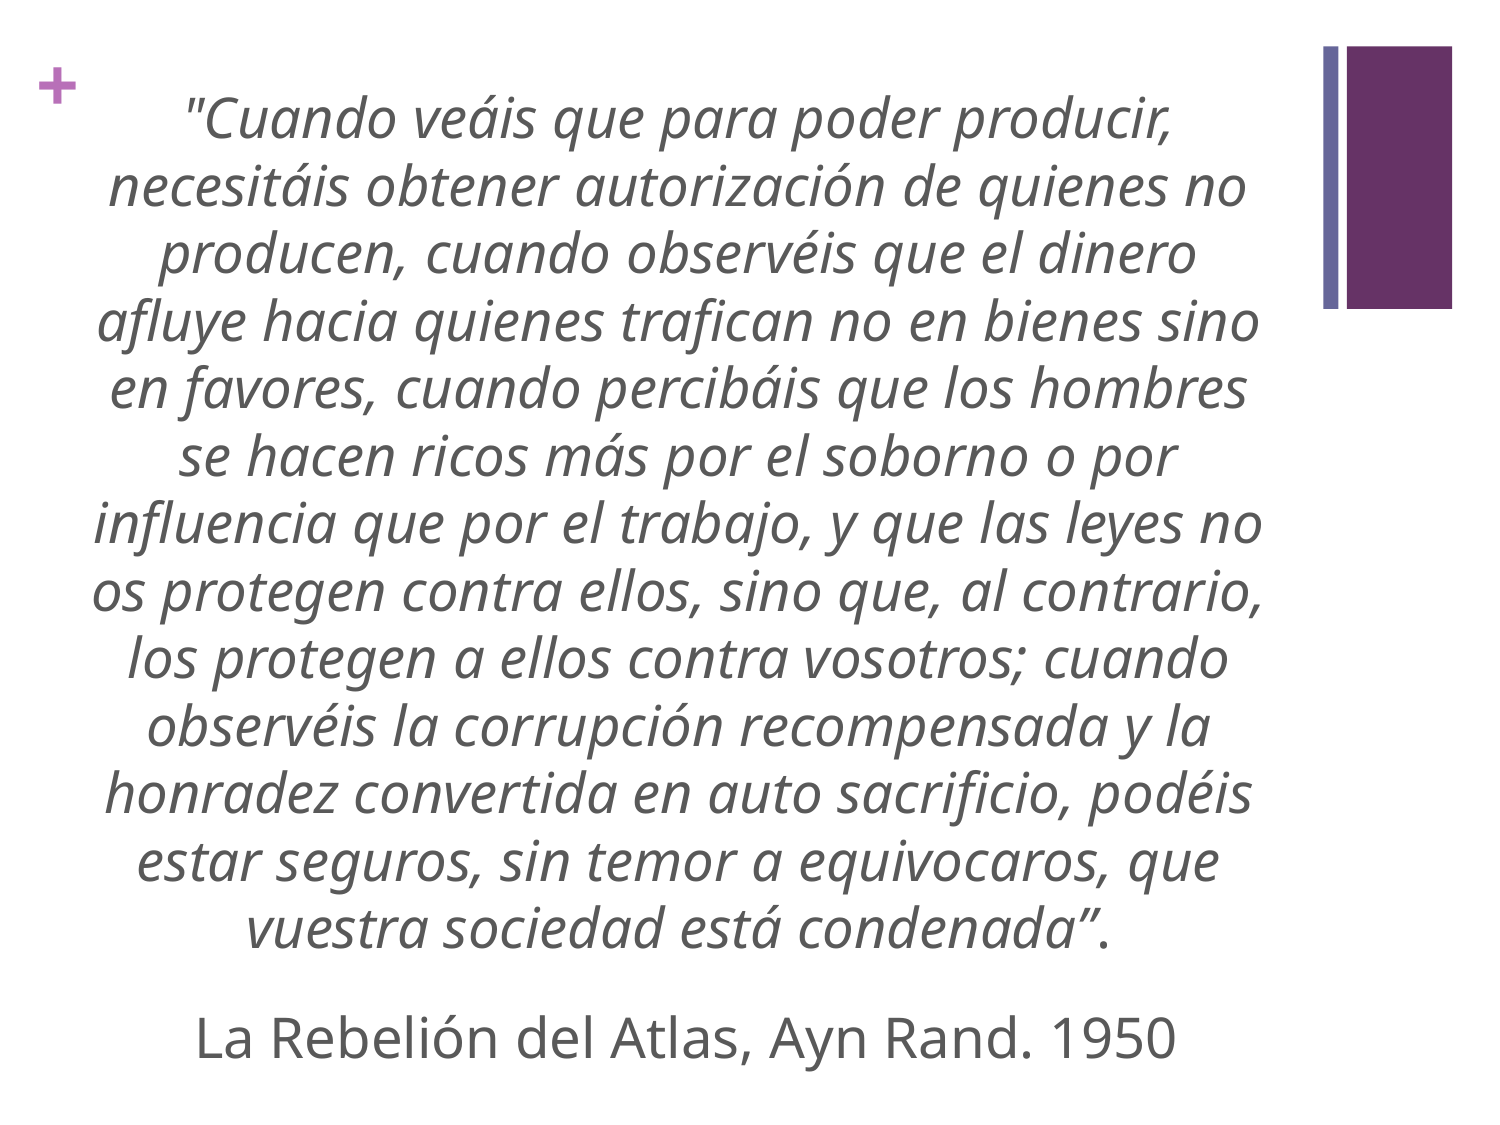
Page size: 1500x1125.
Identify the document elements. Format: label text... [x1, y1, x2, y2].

list "Cuando veáis que para poder producir, necesitáis obtener autorización de quienes no producen, cuando observéis que el dinero afluye hacia quienes trafican no en bienes sino en favores, cuando percibáis que los hombres se hacen ricos más por el soborno o por influencia que por el trabajo, y que las leyes no os protegen contra ellos, sino que, al contrario, los protegen a ellos contra vosotros; cuando observéis la corrupción recompensada y la honradez convertida en auto sacrificio, podéis estar seguros, sin temor a equivocaros, que vuestra sociedad está condenada”. La Rebelión del Atlas, Ayn Rand. 1950 [63, 75, 1295, 1029]
